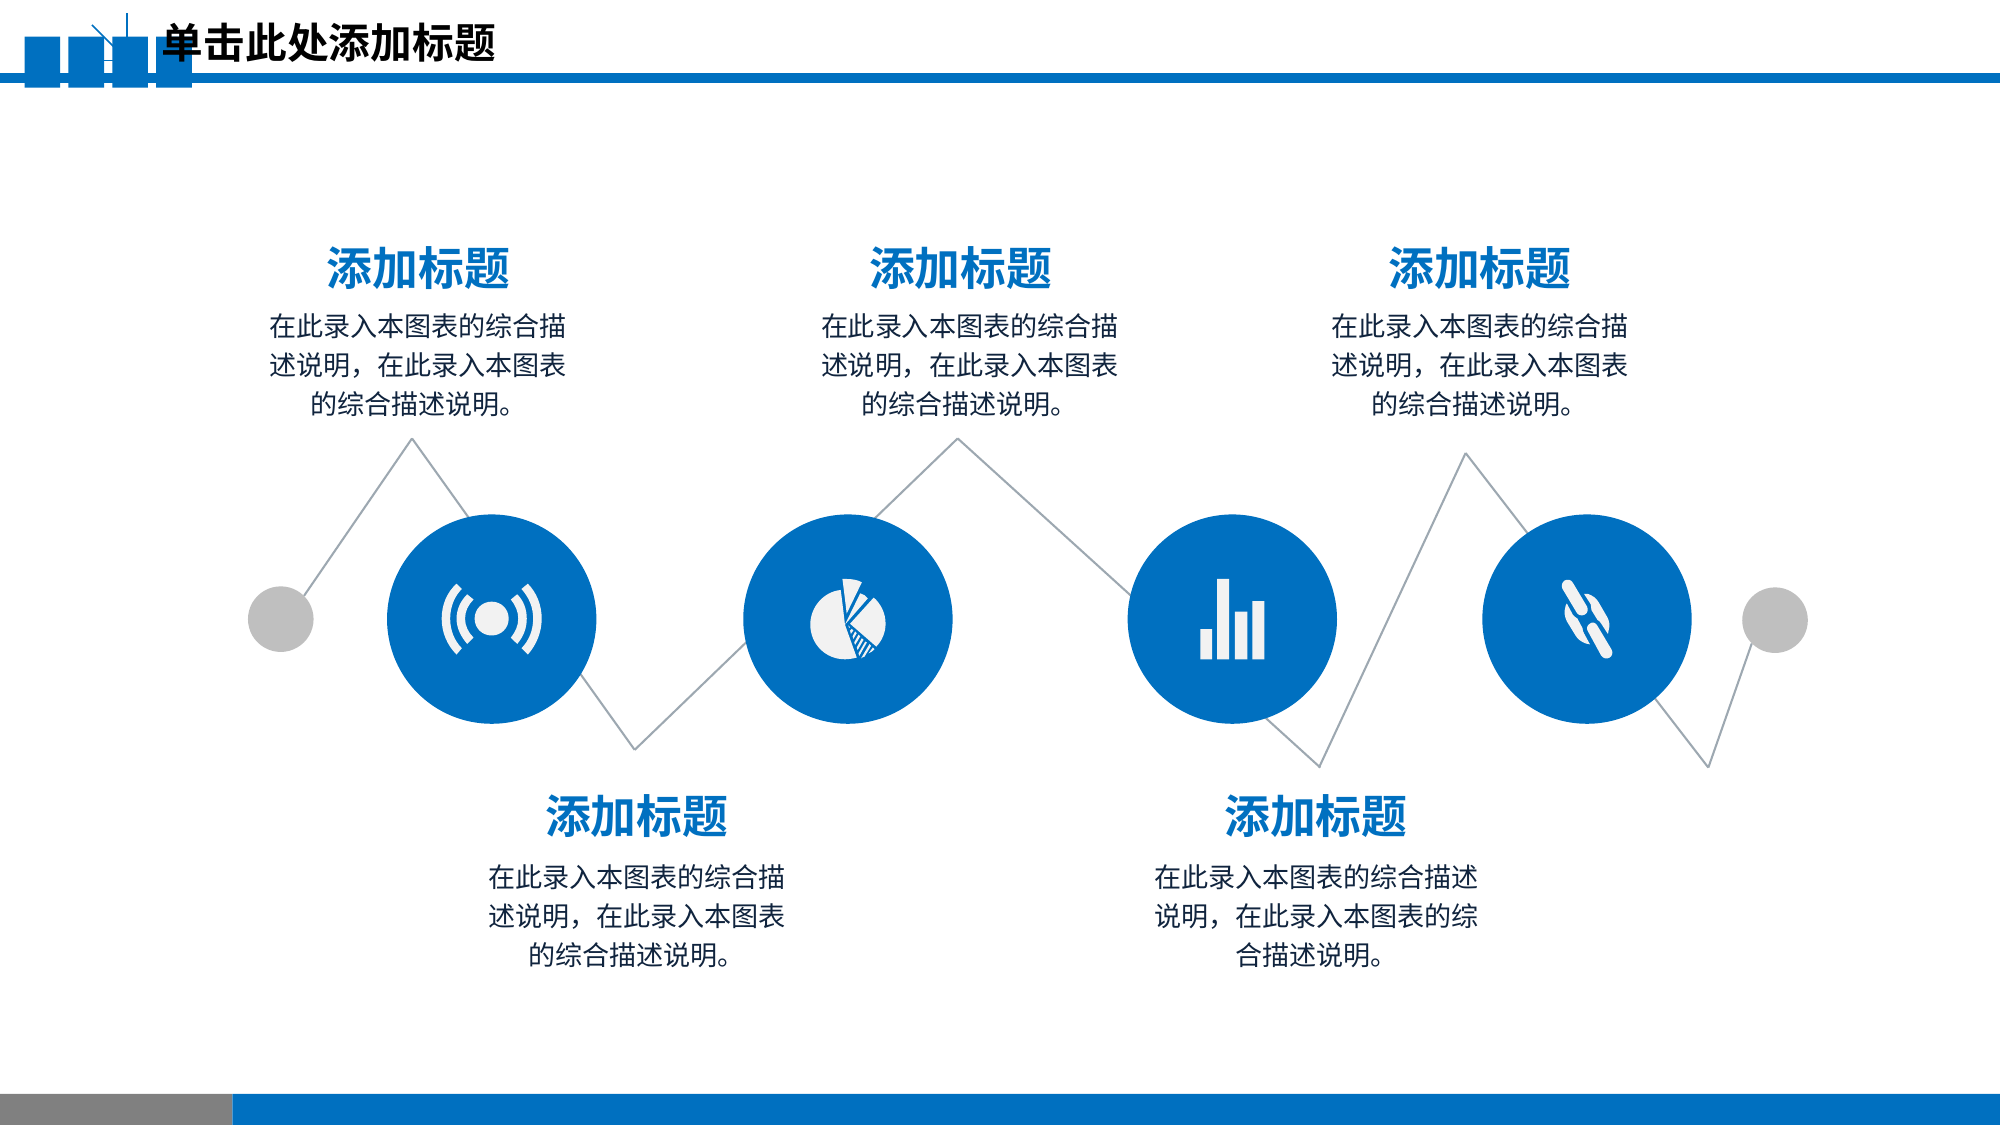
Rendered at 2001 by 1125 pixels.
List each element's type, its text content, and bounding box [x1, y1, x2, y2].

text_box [1482, 514, 1692, 725]
text_box 添加标题 [854, 231, 1068, 295]
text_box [743, 514, 953, 725]
text_box 单击此处添加标题 [147, 9, 587, 73]
text_box 添加标题 [1373, 231, 1587, 295]
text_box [247, 438, 1809, 768]
text_box 添加标题 [1209, 780, 1423, 846]
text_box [79, 12, 128, 61]
text_box [0, 1092, 230, 1125]
text_box 添加标题 [529, 780, 744, 846]
text_box 添加标题 [311, 231, 525, 295]
text_box 在此录入本图表的综合描述说明，在此录入本图表的综合描述说明。 [1303, 295, 1657, 428]
text_box 在此录入本图表的综合描述说明，在此录入本图表的综合描述说明。 [462, 846, 811, 979]
text_box 在此录入本图表的综合描述说明，在此录入本图表的综合描述说明。 [804, 295, 1136, 428]
text_box 在此录入本图表的综合描述说明，在此录入本图表的综合描述说明。 [244, 295, 593, 428]
text_box 在此录入本图表的综合描述说明，在此录入本图表的综合描述说明。 [1127, 846, 1506, 979]
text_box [386, 514, 597, 725]
text_box [230, 1092, 2000, 1125]
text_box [1127, 514, 1338, 725]
